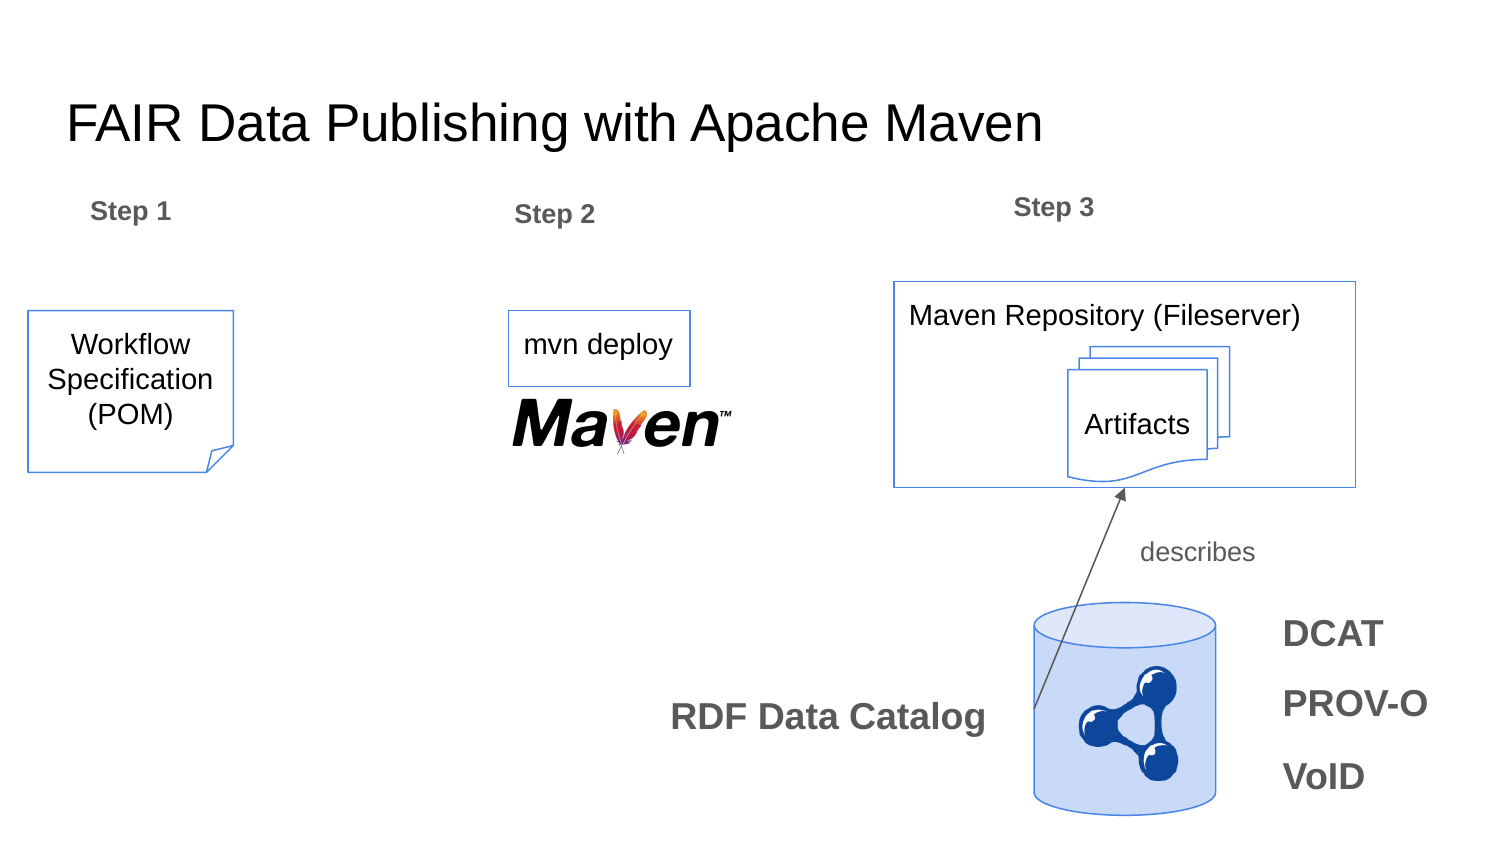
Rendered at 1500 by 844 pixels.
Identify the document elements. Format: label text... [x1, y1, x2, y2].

text_box VoID [1267, 736, 1458, 813]
picture [508, 396, 733, 455]
text_box Step 1 [57, 179, 204, 241]
text_box mvn deploy [508, 310, 690, 387]
text_box Step 3 [998, 174, 1145, 236]
text_box [1034, 602, 1216, 816]
text_box RDF Data Catalog [655, 677, 1020, 753]
picture [1074, 665, 1183, 781]
text_box Step 2 [499, 181, 646, 243]
text_box Workflow Specification (POM) [27, 310, 234, 473]
text_box Maven Repository (Fileserver) [893, 281, 1356, 488]
title FAIR Data Publishing with Apache Maven [51, 72, 1449, 167]
text_box PROV-O [1267, 670, 1458, 736]
text_box DCAT [1267, 593, 1458, 670]
text_box describes [1129, 519, 1272, 581]
